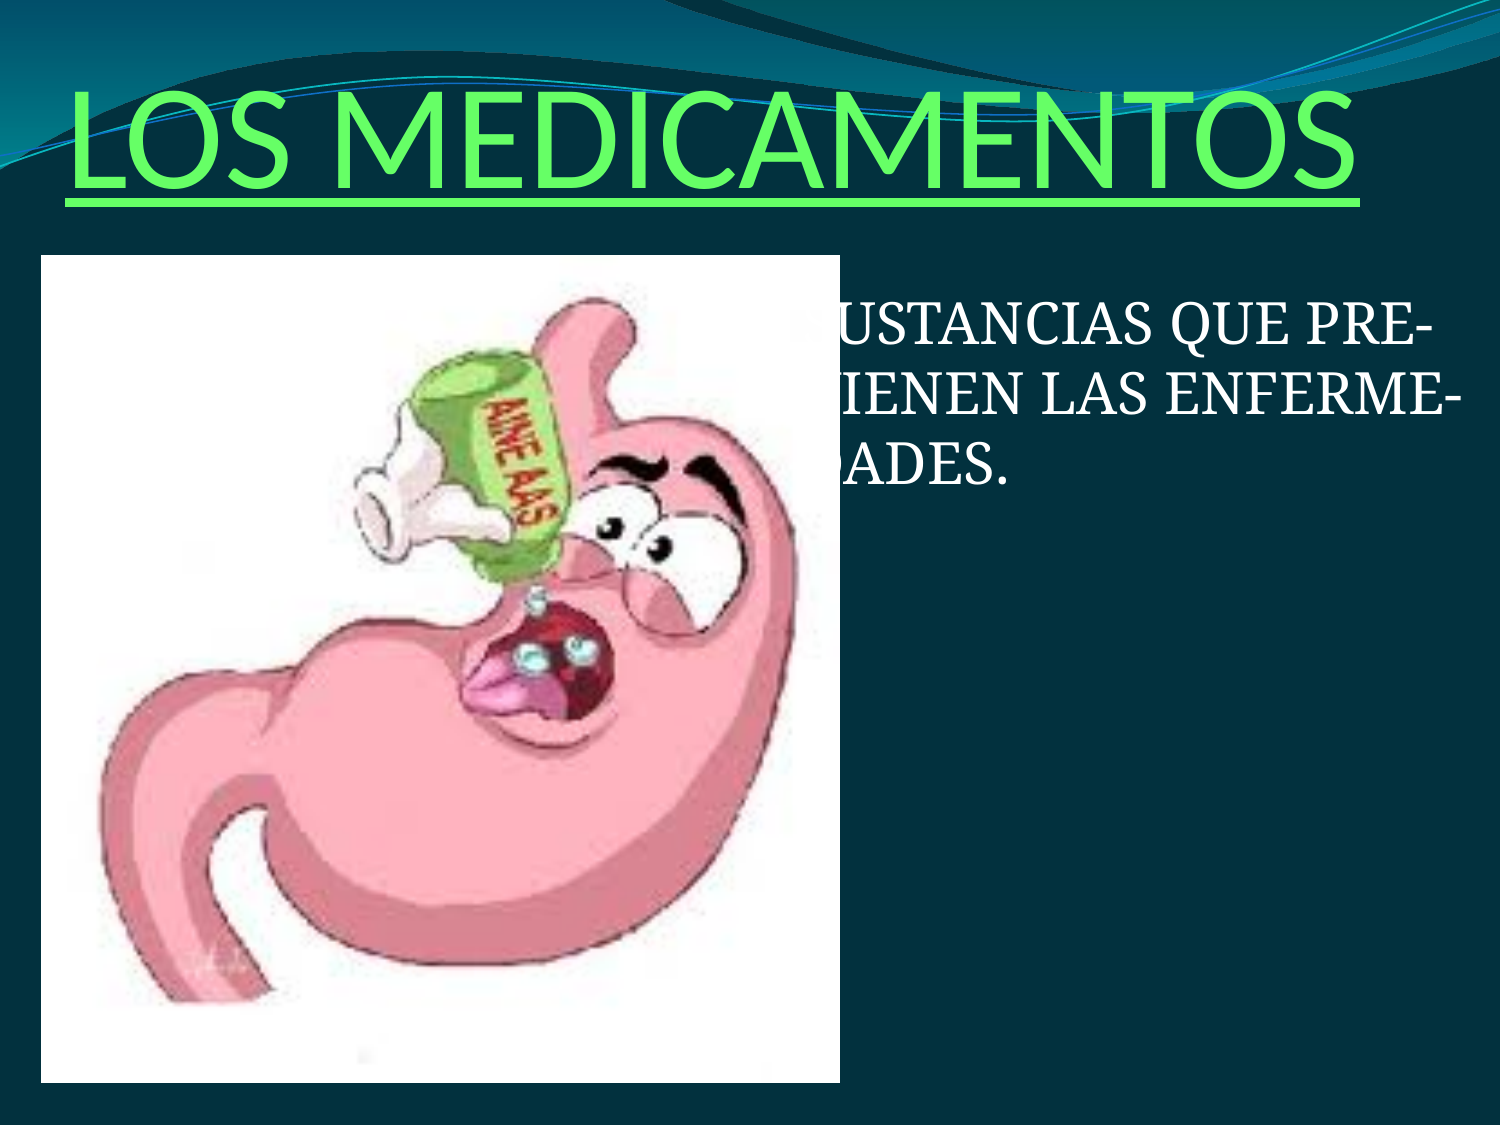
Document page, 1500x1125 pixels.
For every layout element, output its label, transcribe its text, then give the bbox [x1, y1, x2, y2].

text_box SUSTANCIAS QUE PRE- VIENEN LAS ENFERME- DADES. [850, 278, 1478, 504]
title LOS MEDICAMENTOS [64, 30, 1415, 219]
picture [42, 256, 839, 1082]
